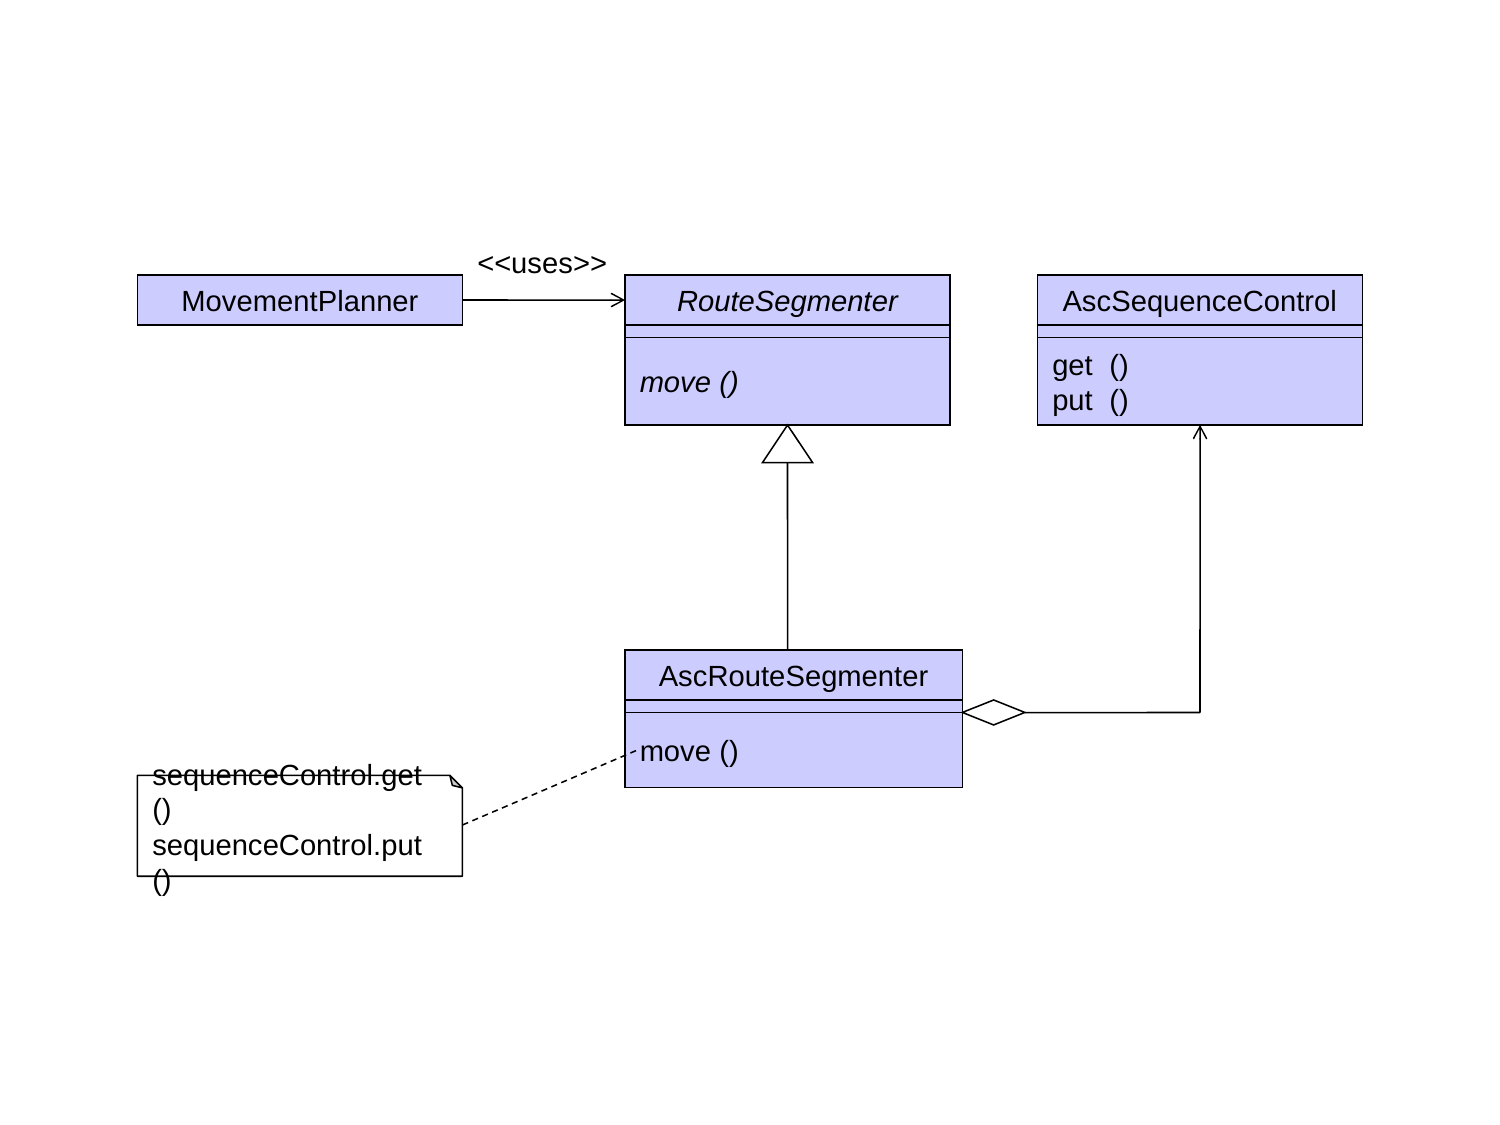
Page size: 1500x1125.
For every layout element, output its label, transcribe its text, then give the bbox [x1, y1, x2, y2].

text_box <<uses>> [462, 237, 622, 288]
text_box [962, 699, 1025, 725]
text_box [1037, 324, 1363, 338]
text_box [462, 292, 625, 308]
text_box [624, 699, 963, 713]
text_box [624, 324, 950, 338]
text_box sequenceControl.get () sequenceControl.put () [137, 775, 463, 877]
text_box AscRouteSegmenter [624, 650, 963, 699]
text_box [762, 425, 813, 463]
text_box RouteSegmenter [624, 275, 950, 324]
text_box get () put () [1037, 338, 1363, 425]
text_box [1192, 424, 1208, 713]
text_box move () [624, 713, 963, 788]
text_box MovementPlanner [137, 275, 463, 325]
text_box move () [624, 338, 950, 425]
text_box AscSequenceControl [1037, 275, 1363, 324]
